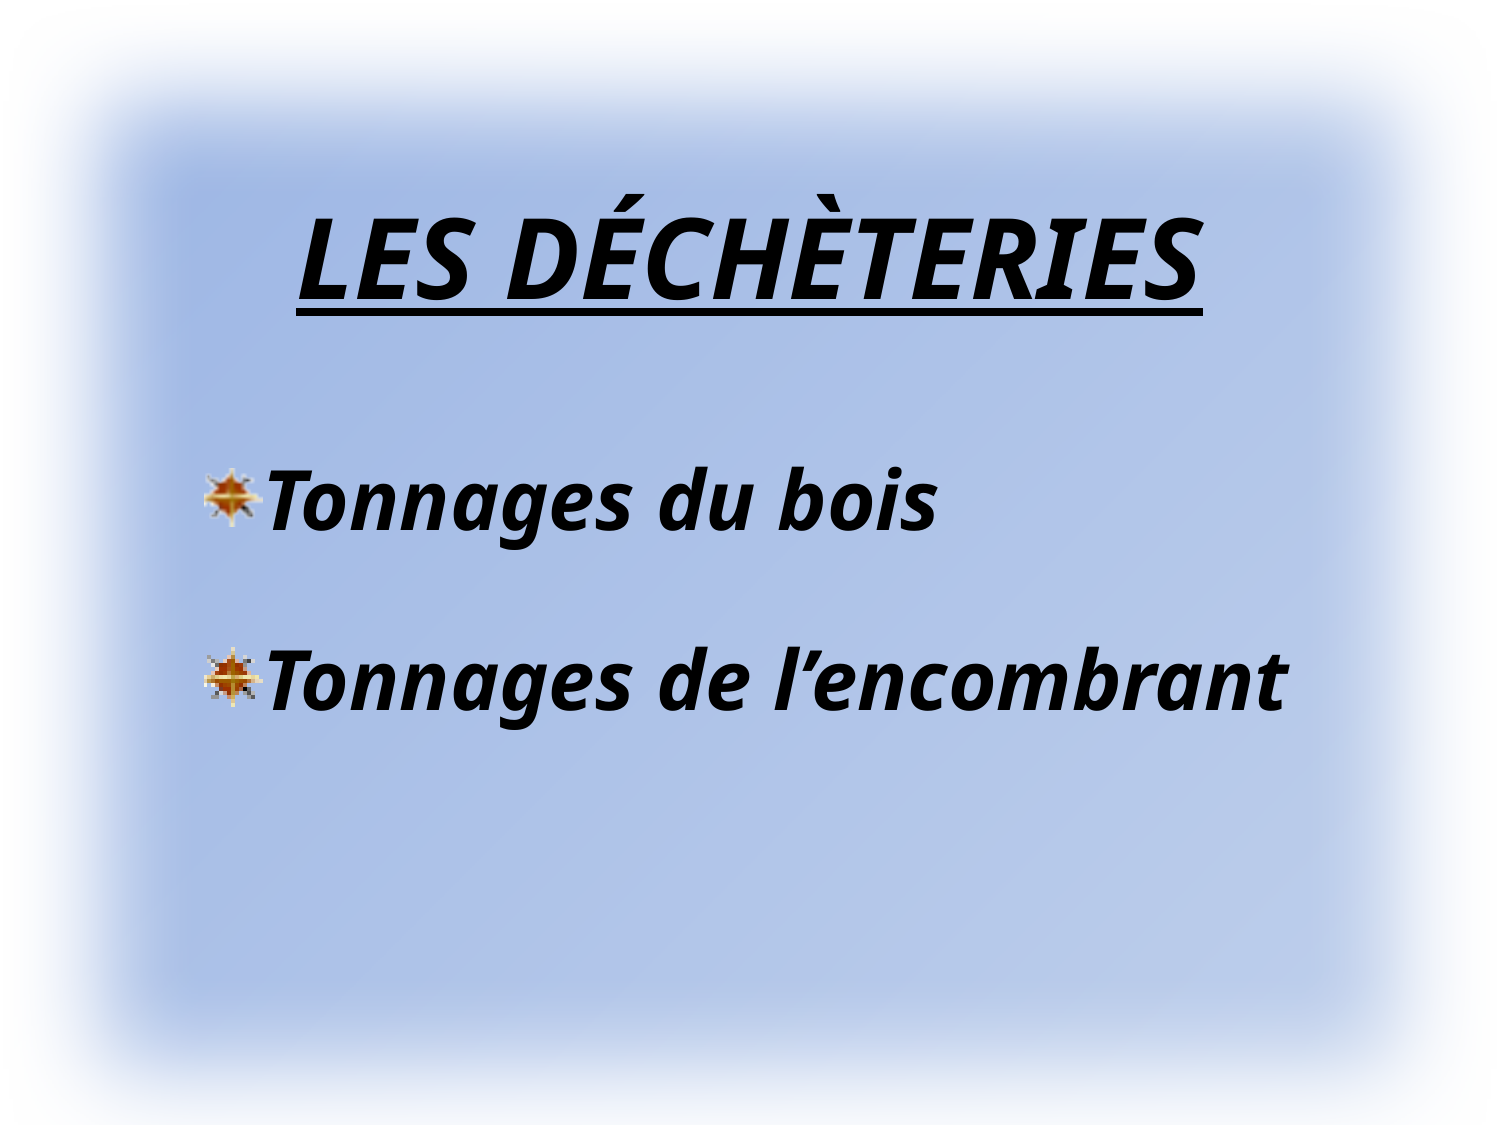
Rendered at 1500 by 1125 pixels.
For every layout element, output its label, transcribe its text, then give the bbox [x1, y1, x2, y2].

table_cell 37.68 [140, 140, 1361, 1032]
table_cell [127, 127, 1374, 1045]
table_cell -22.14 % [155, 155, 1346, 1017]
text_box LES DÉCHÈTERIES Tonnages du bois Tonnages de l’encombrant [180, 180, 1321, 992]
picture [204, 647, 263, 707]
picture [204, 468, 263, 527]
